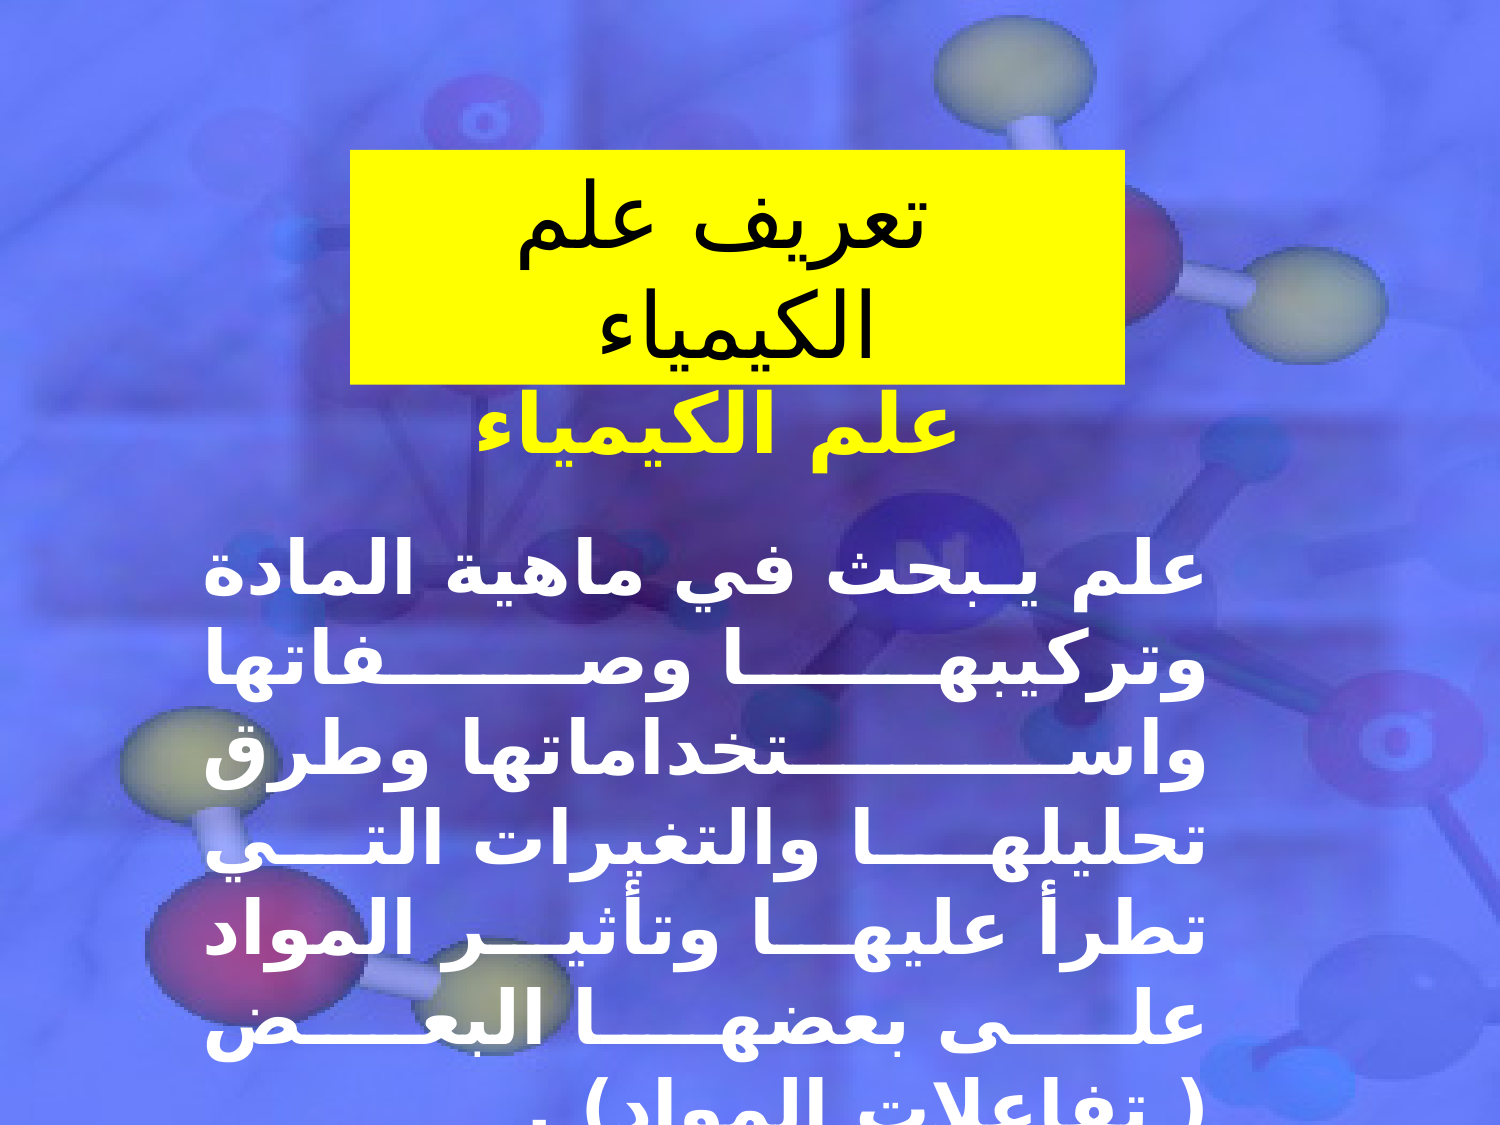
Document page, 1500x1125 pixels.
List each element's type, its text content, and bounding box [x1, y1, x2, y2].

text_box علم يـبحث في ماهية المادة وتركيبها وصفاتها واستخداماتها وطرق تحليلهـا والتغيرات التي تطرأ عليها وتأثير المواد على بعضها البعض ( تفاعلات المواد) . [187, 512, 1225, 1125]
text_box تعريف علم الكيمياء [350, 149, 1125, 385]
text_box علم الكيمياء [412, 362, 1025, 478]
picture [0, 0, 1500, 1125]
